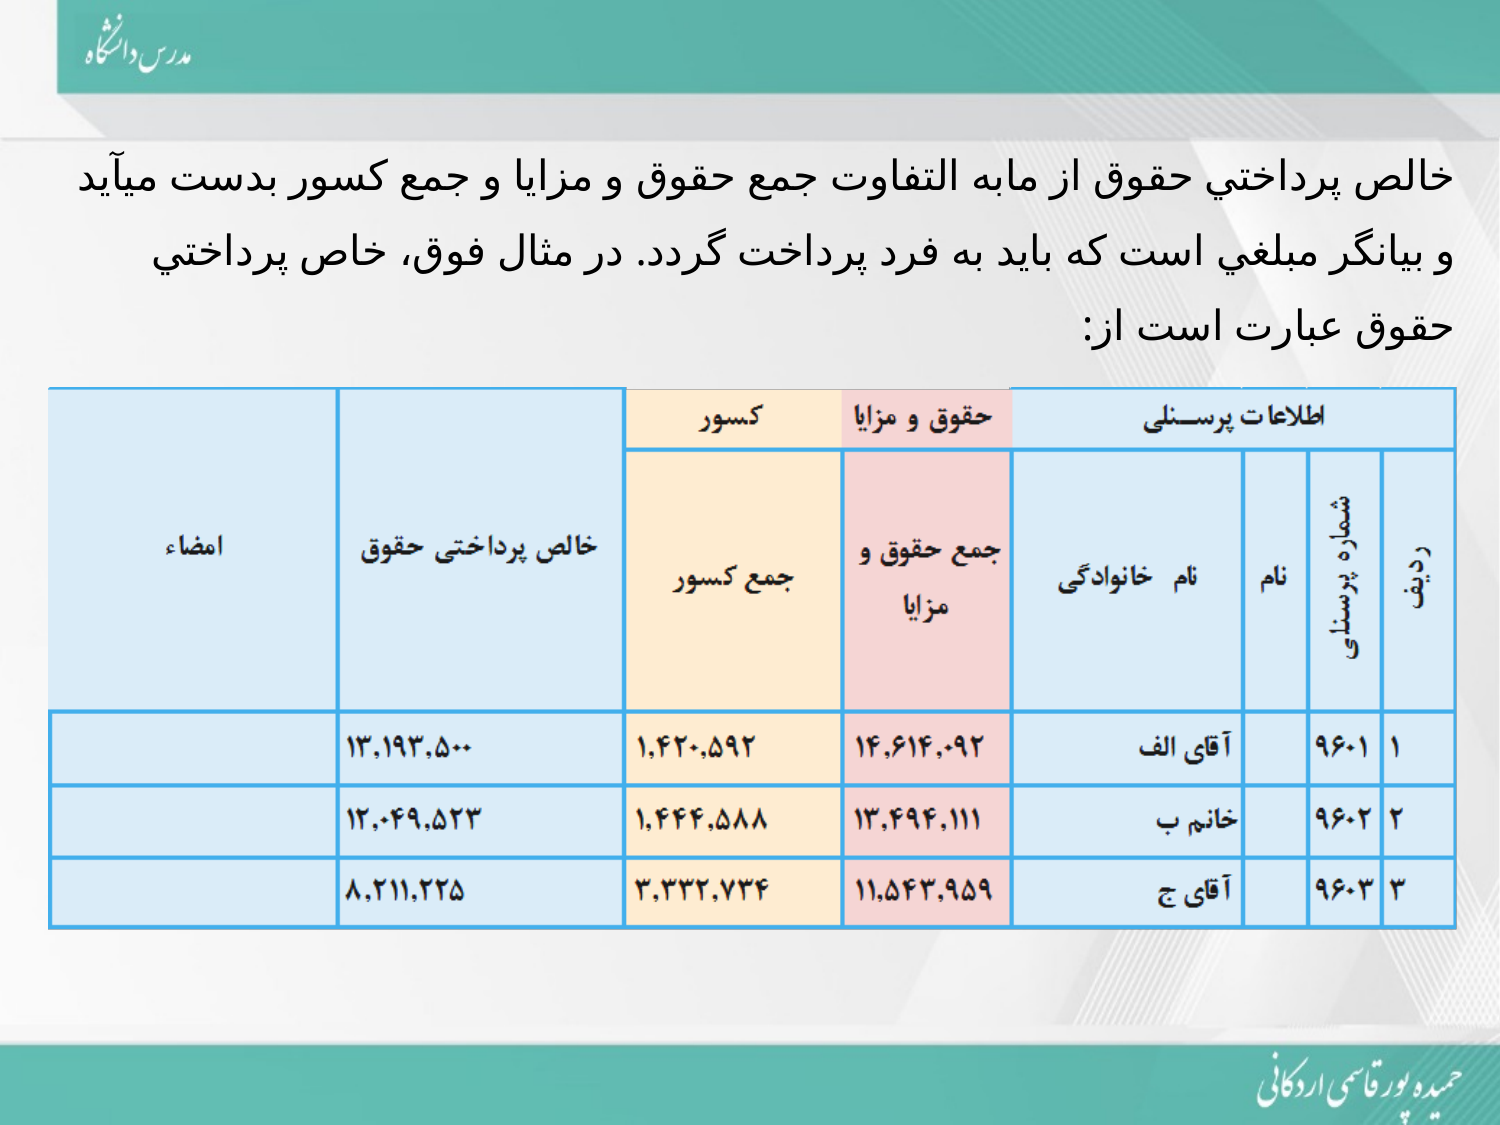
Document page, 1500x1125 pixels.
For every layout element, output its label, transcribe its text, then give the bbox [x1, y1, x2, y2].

text_box خالص پرداختي حقوق از مابه التفاوت جمع حقوق و مزايا و جمع کسور بدست مي­آيد و بيانگر مبلغي است که بايد به فرد پرداخت گردد. در مثال فوق، خاص پرداختي حقوق عبارت است از: [41, 66, 1471, 357]
picture [0, 0, 1500, 1125]
